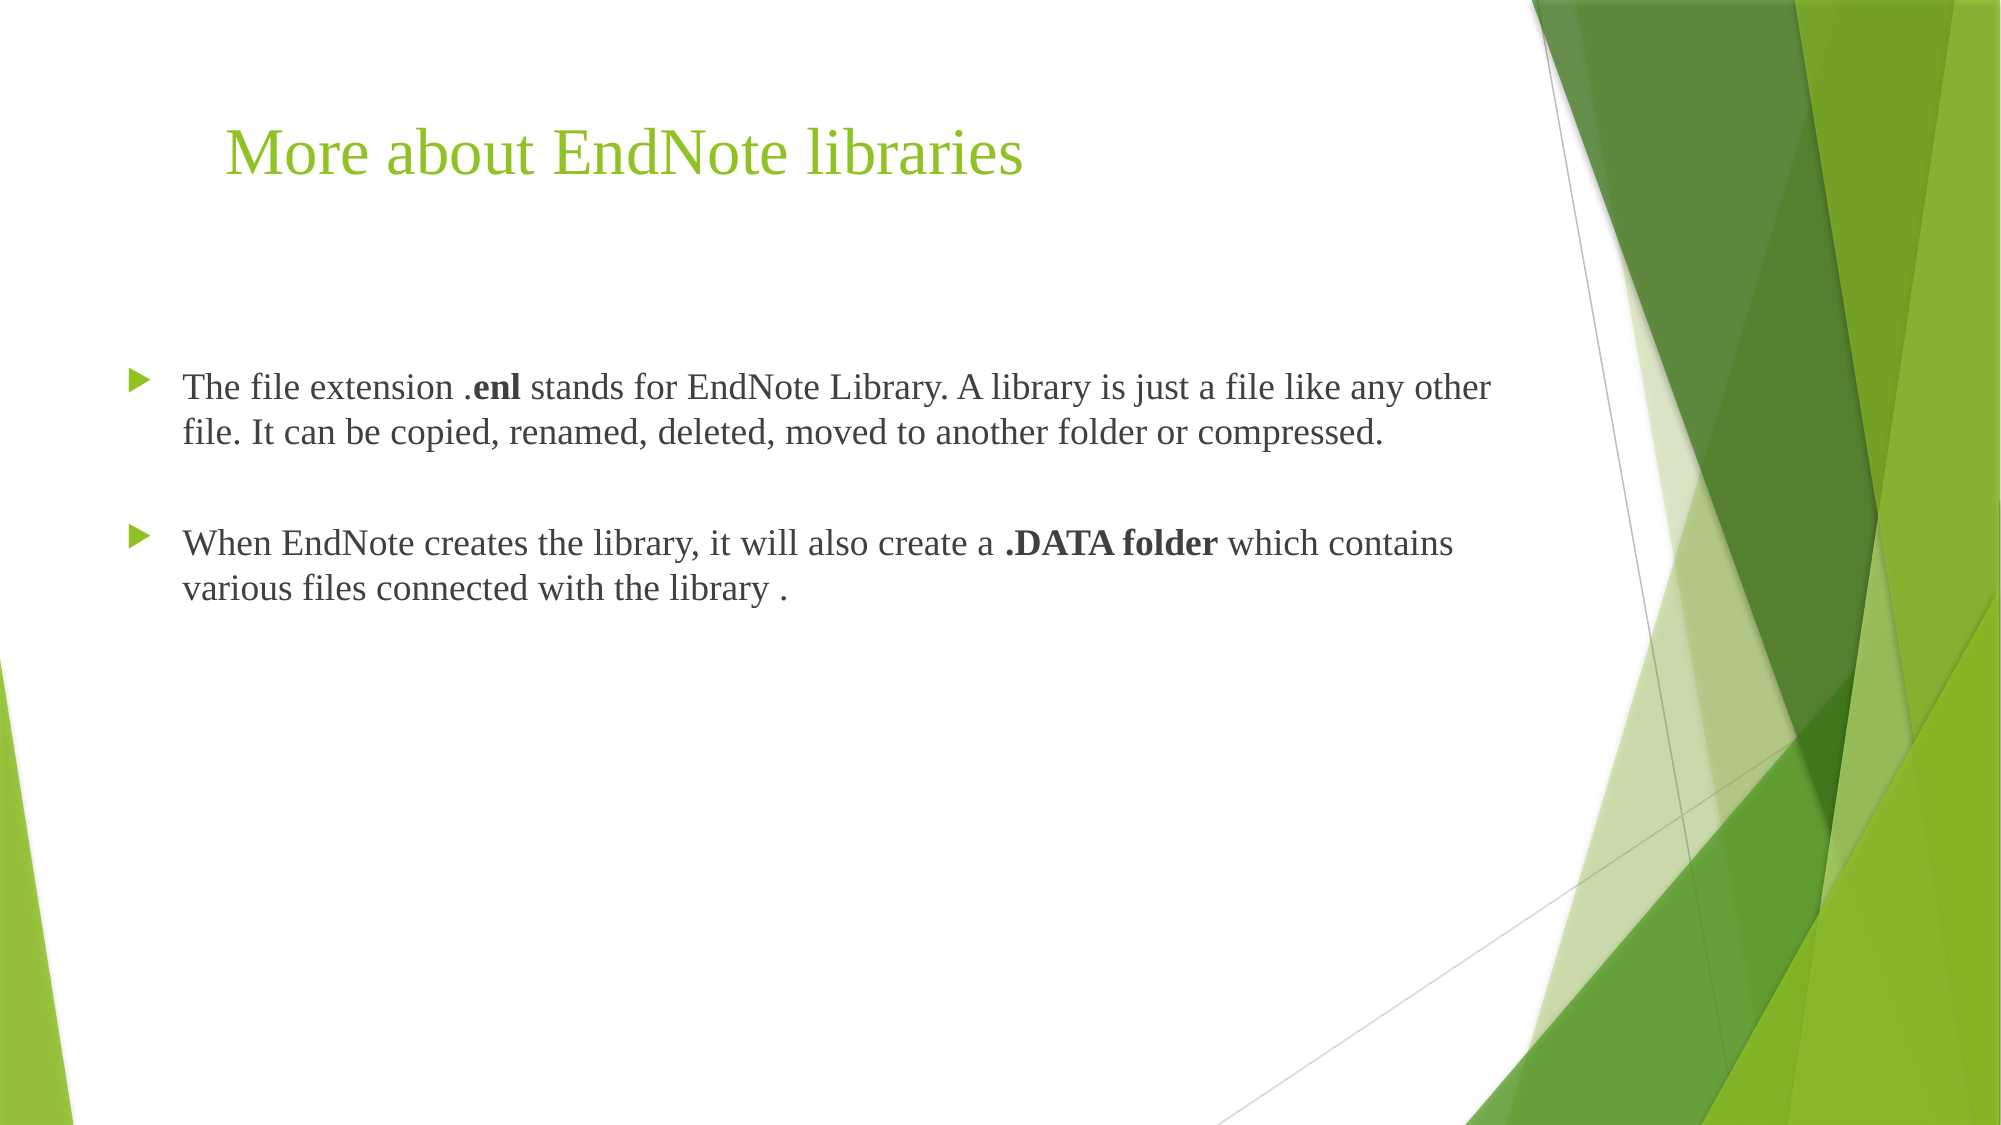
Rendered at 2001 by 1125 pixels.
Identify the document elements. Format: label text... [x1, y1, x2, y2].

list The file extension .enl stands for EndNote Library. A library is just a file like any other file. It can be copied, renamed, deleted, moved to another folder or compressed. When EndNote creates the library, it will also create a .DATA folder which contains various files connected with the library . [111, 354, 1522, 992]
title More about EndNote libraries [111, 99, 1522, 317]
